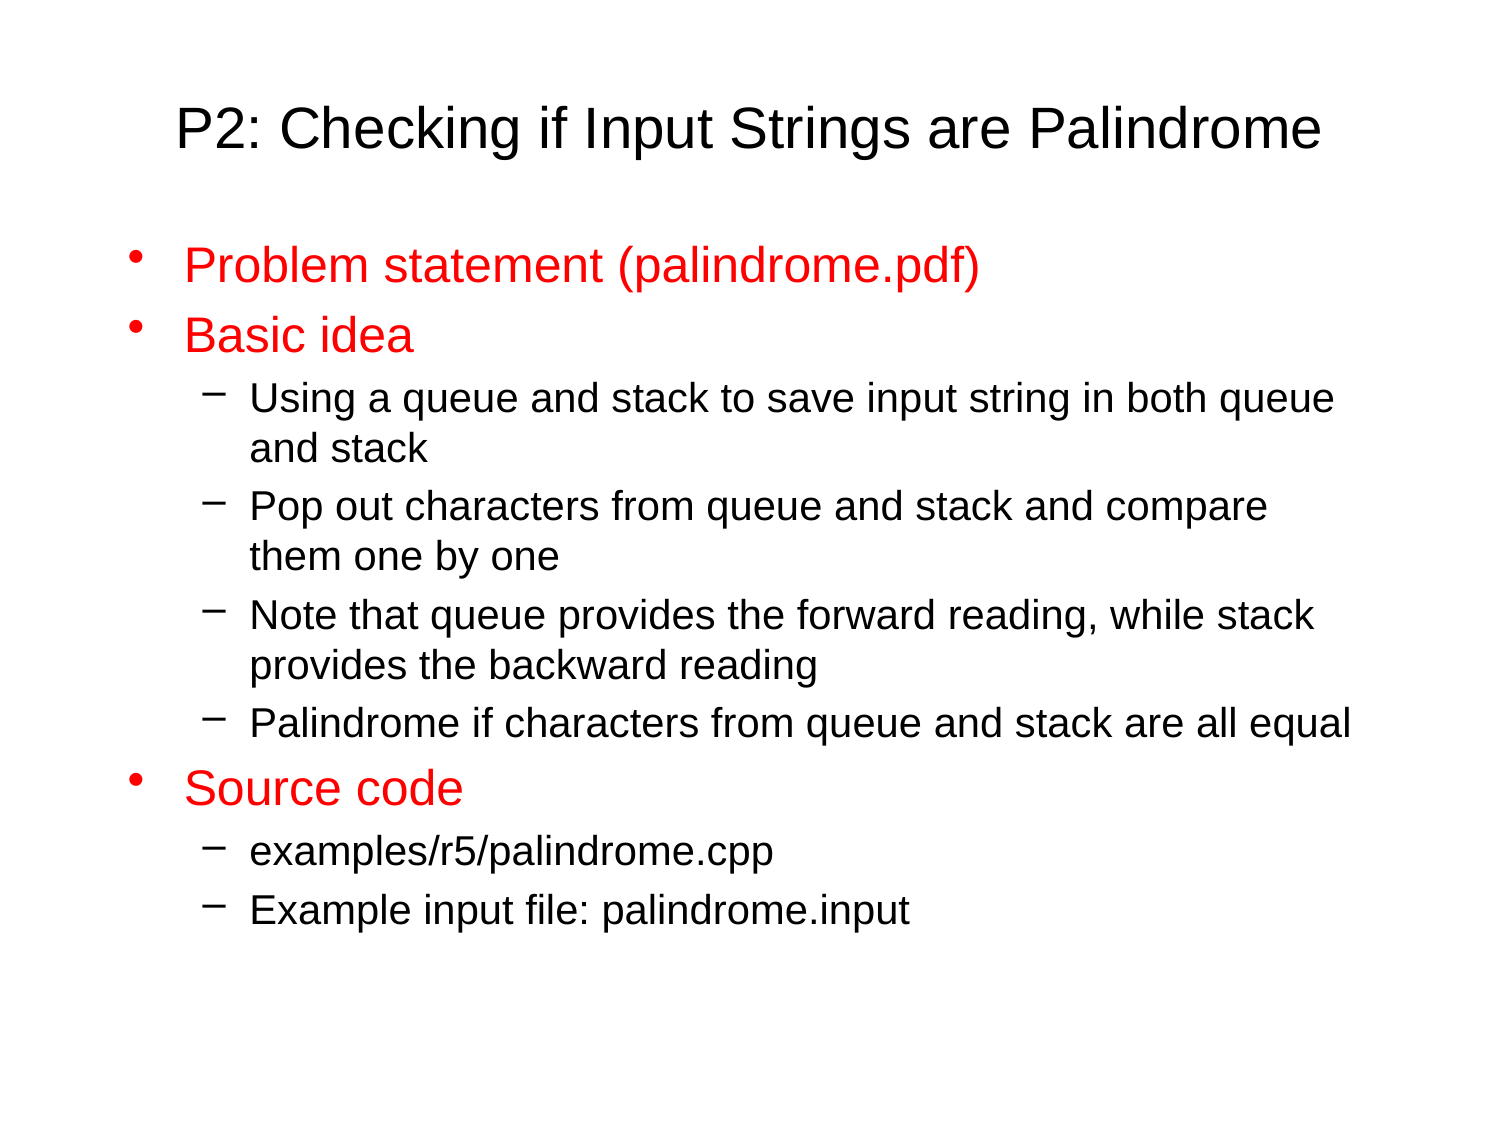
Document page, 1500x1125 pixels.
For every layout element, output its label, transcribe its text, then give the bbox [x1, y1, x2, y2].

list Problem statement (palindrome.pdf) Basic idea Using a queue and stack to save input string in both queue and stack Pop out characters from queue and stack and compare them one by one Note that queue provides the forward reading, while stack provides the backward reading Palindrome if characters from queue and stack are all equal Source code examples/r5/palindrome.cpp Example input file: palindrome.input [112, 224, 1388, 1001]
title P2: Checking if Input Strings are Palindrome [112, 62, 1388, 188]
